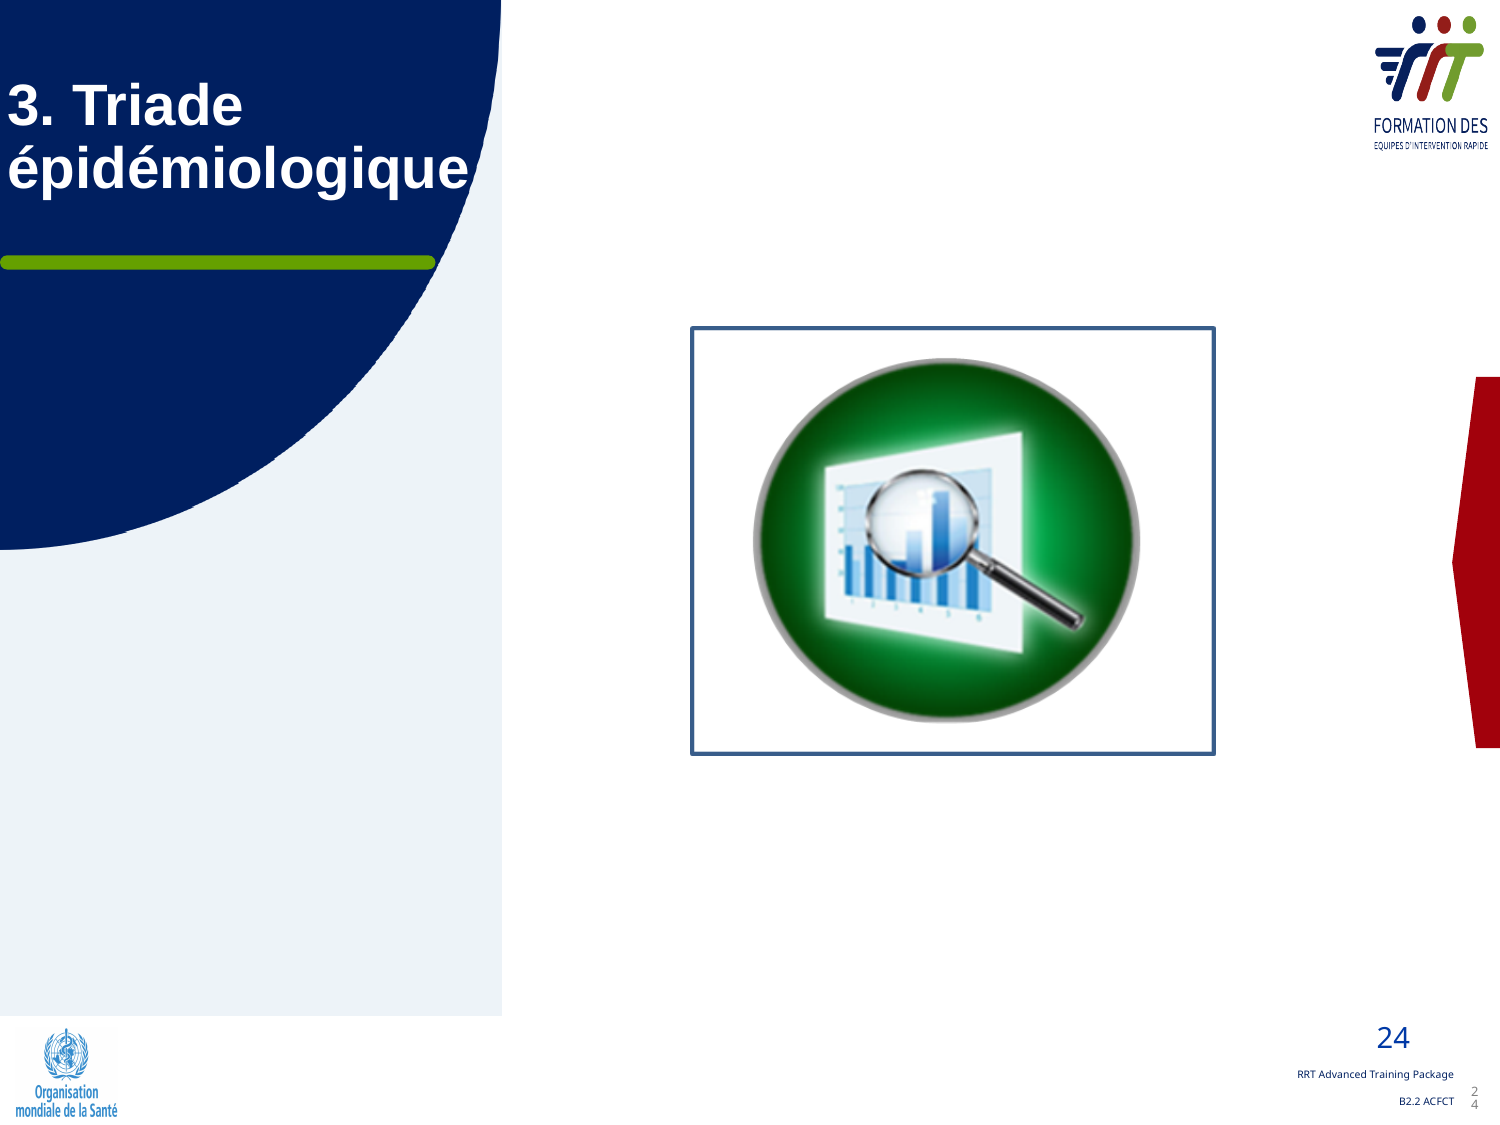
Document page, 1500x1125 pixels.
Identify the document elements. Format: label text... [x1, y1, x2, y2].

picture [15, 1027, 118, 1118]
title 3. Triade épidémiologique [0, 0, 592, 298]
text_box 24 [1074, 1012, 1425, 1073]
picture [0, 298, 502, 1018]
picture [690, 326, 1217, 756]
text_box [0, 255, 436, 270]
picture [1374, 15, 1488, 151]
